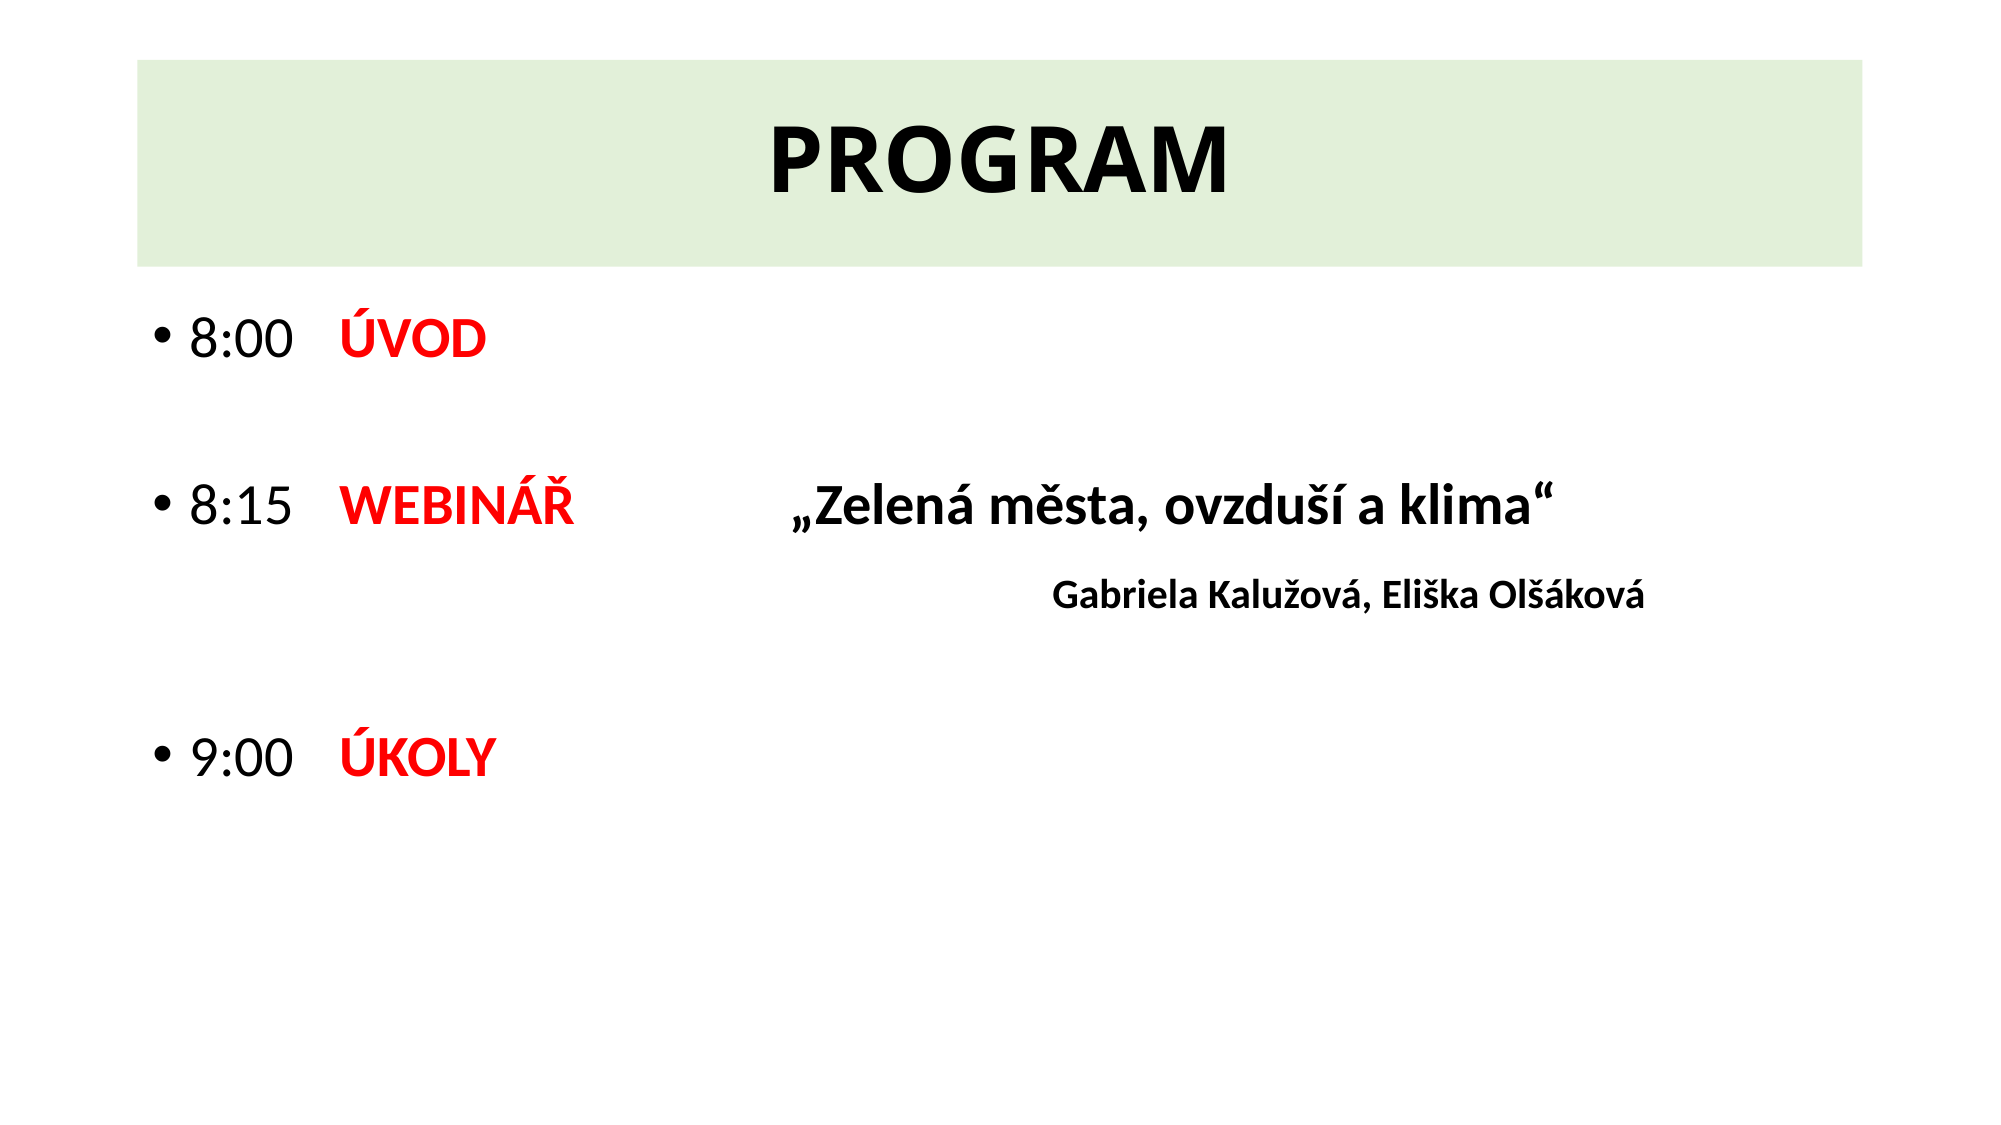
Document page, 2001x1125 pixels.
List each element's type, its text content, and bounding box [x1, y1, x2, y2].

title PROGRAM [137, 59, 1863, 267]
list 8:00 ÚVOD 8:15 WEBINÁŘ „Zelená města, ovzduší a klima“ Gabriela Kalužová, Eliška Olšáková 9:00 ÚKOLY [137, 299, 1863, 1014]
